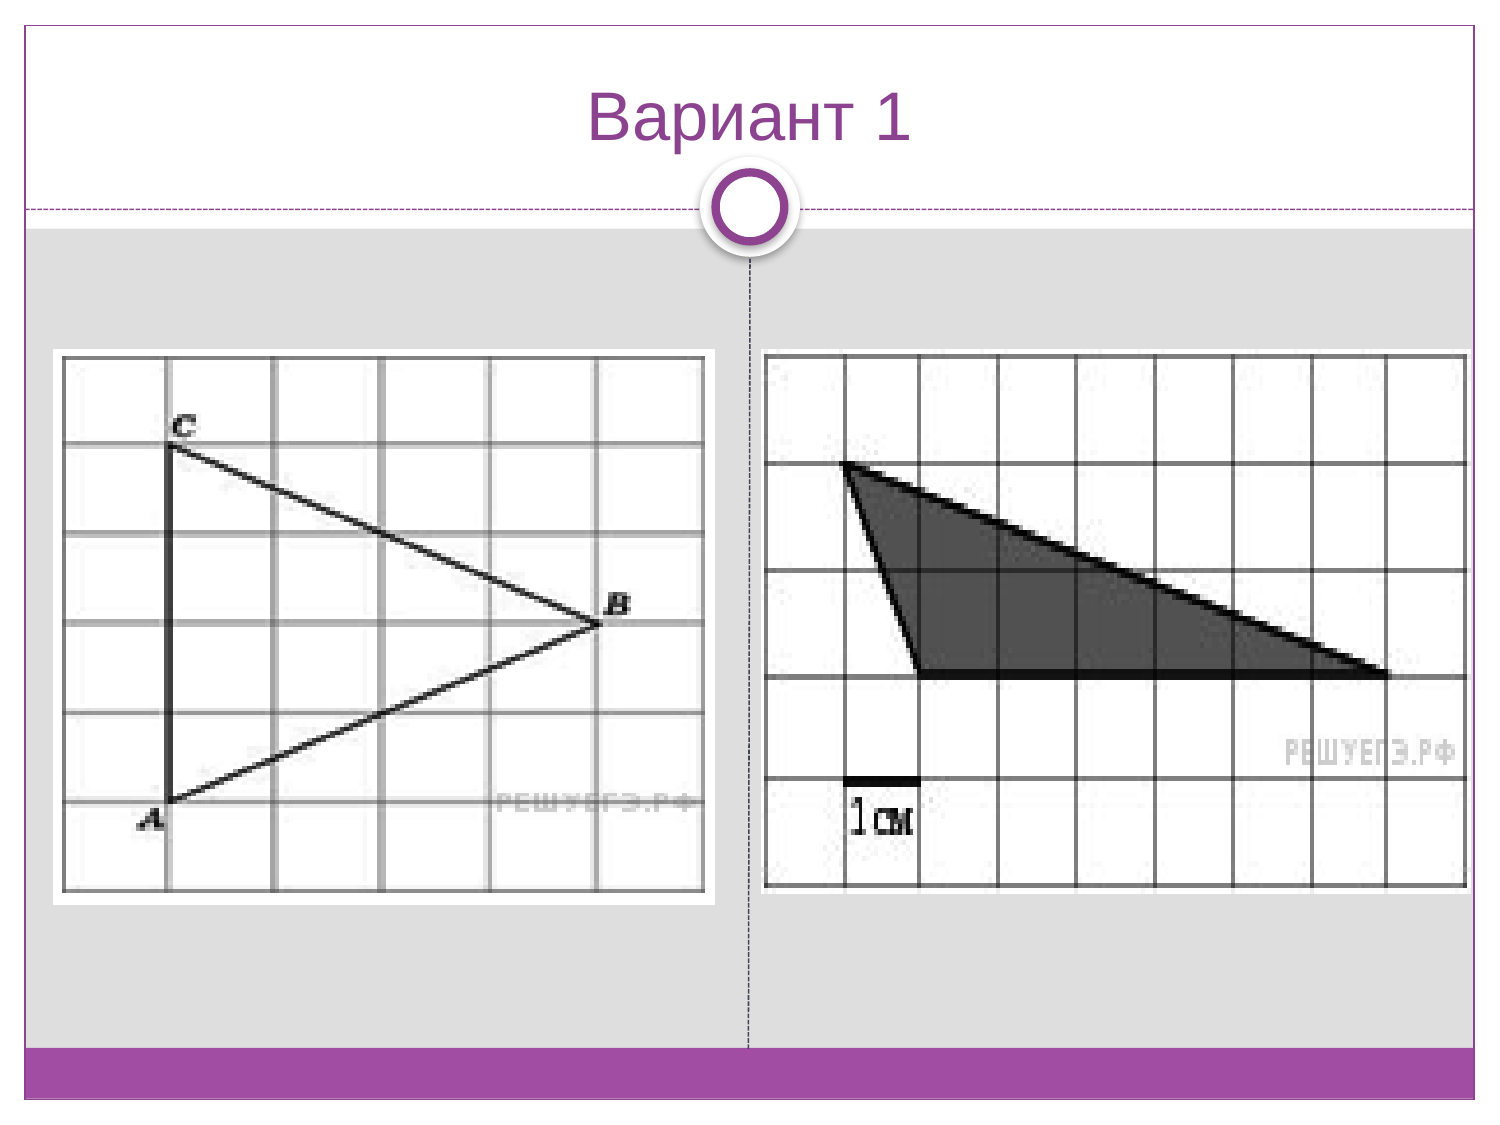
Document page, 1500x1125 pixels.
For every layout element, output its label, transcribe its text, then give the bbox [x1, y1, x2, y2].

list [761, 349, 1471, 894]
title Вариант 1 [49, 37, 1450, 163]
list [52, 349, 715, 906]
